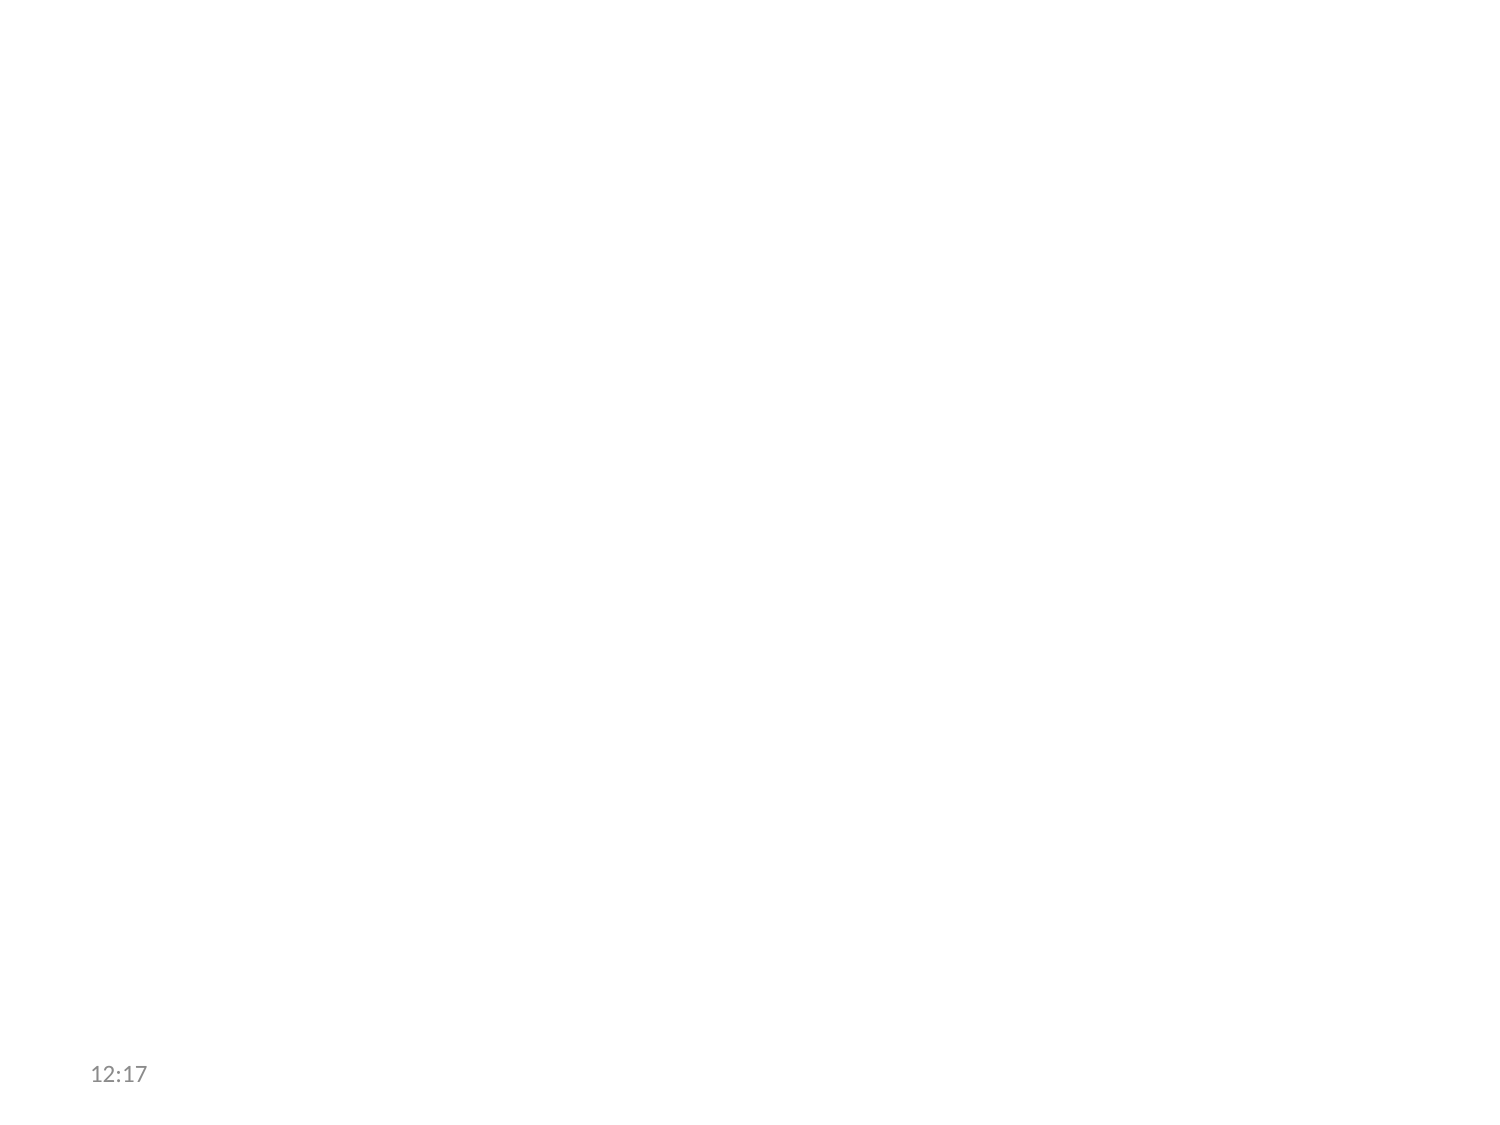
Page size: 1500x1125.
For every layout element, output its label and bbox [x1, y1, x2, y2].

slide_number [75, 1042, 425, 1103]
